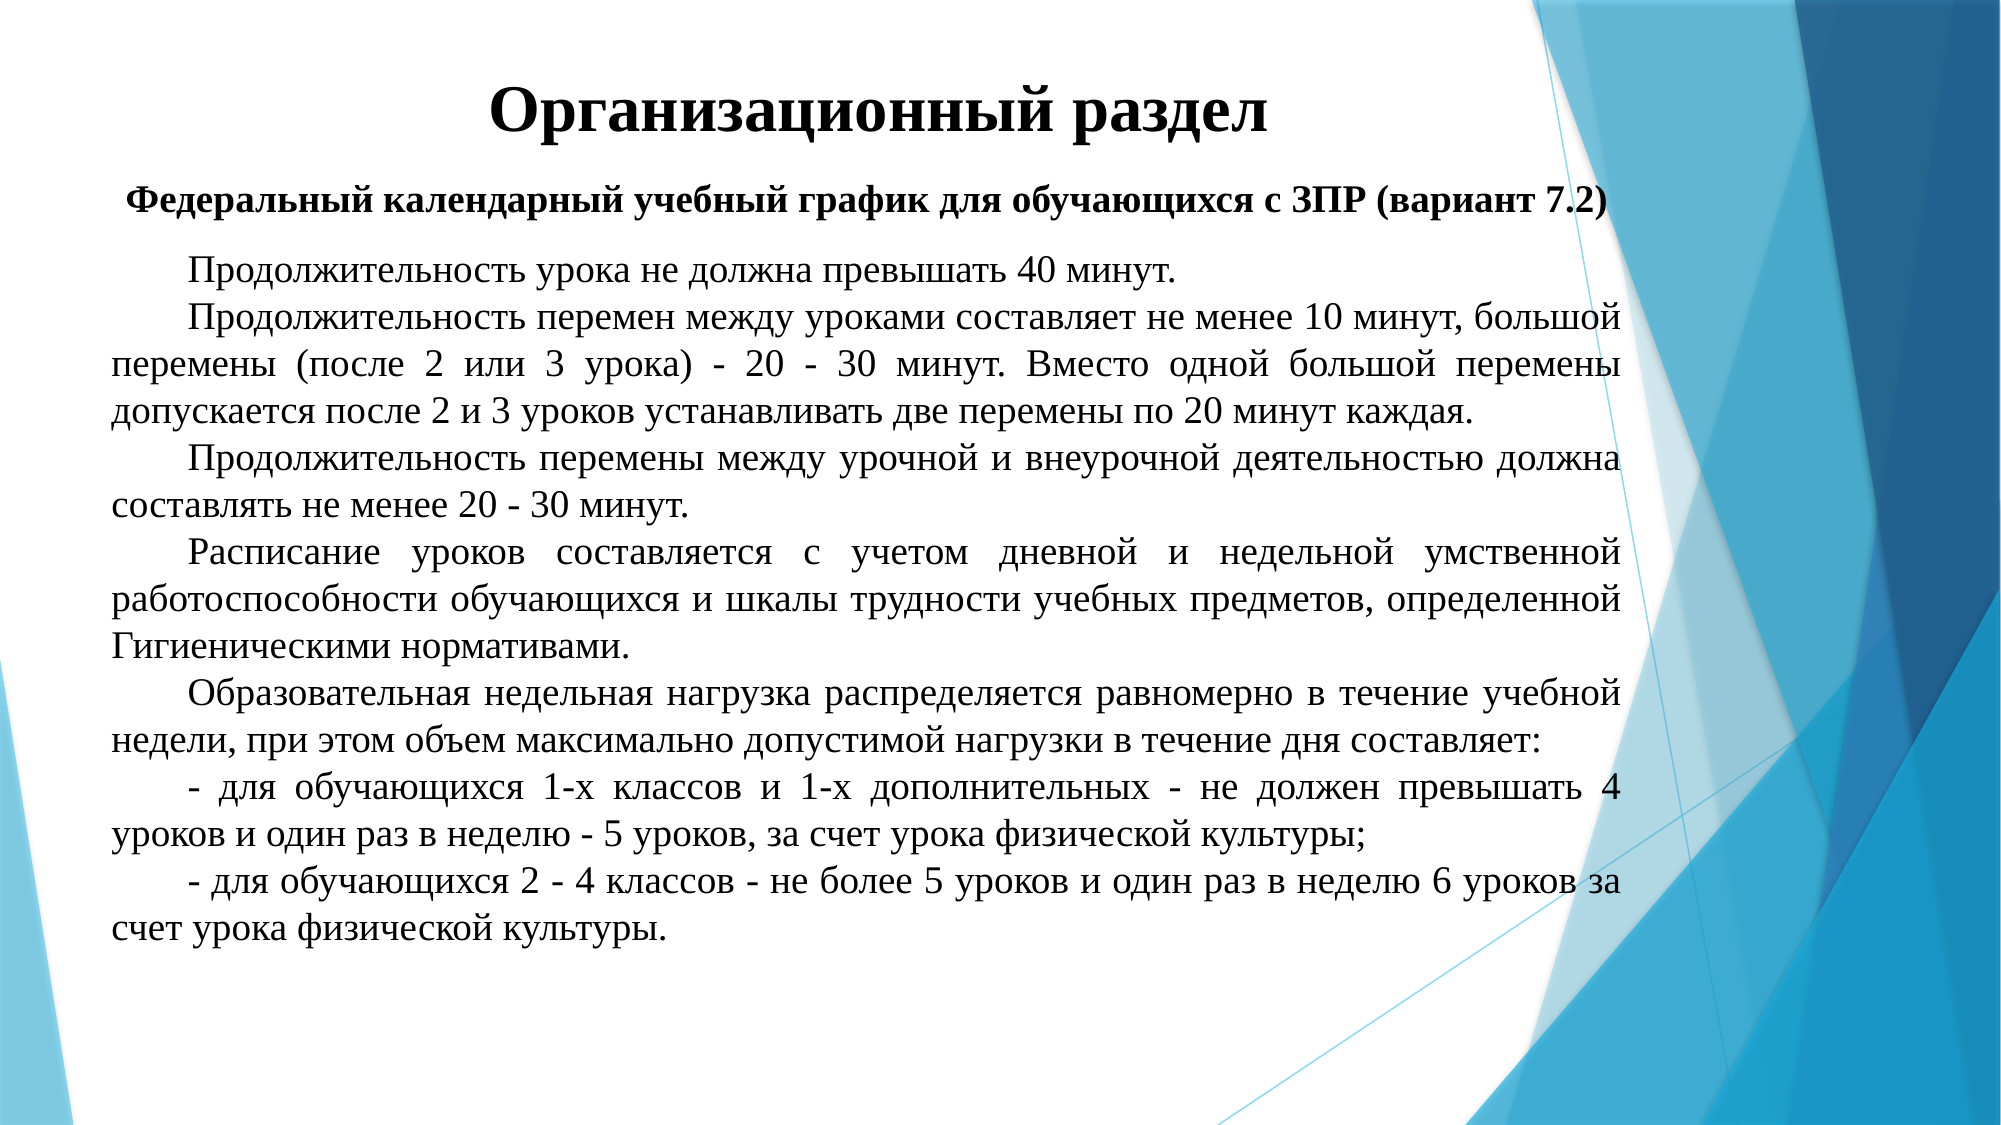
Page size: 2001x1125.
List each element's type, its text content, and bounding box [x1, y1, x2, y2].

title Организационный раздел [173, 57, 1585, 165]
list Федеральный календарный учебный график для обучающихся с ЗПР (вариант 7.2) Продолжительность урока не должна превышать 40 минут. Продолжительность перемен между уроками составляет не менее 10 минут, большой перемены (после 2 или 3 урока) - 20 - 30 минут. Вместо одной большой перемены допускается после 2 и 3 уроков устанавливать две перемены по 20 минут каждая. Продолжительность перемены между урочной и внеурочной деятельностью должна составлять не менее 20 - 30 минут. Расписание уроков составляется с учетом дневной и недельной умственной работоспособности обучающихся и шкалы трудности учебных предметов, определенной Гигиеническими нормативами. Образовательная недельная нагрузка распределяется равномерно в течение учебной недели, при этом объем максимально допустимой нагрузки в течение дня составляет: - для обучающихся 1-х классов и 1-х дополнительных - не должен превышать 4 уроков и один раз в неделю - 5 уроков, за счет урока физической культуры; - для обучающихся 2 - 4 классов - не более 5 уроков и один раз в неделю 6 уроков за счет урока физической культуры. [96, 165, 1639, 1055]
